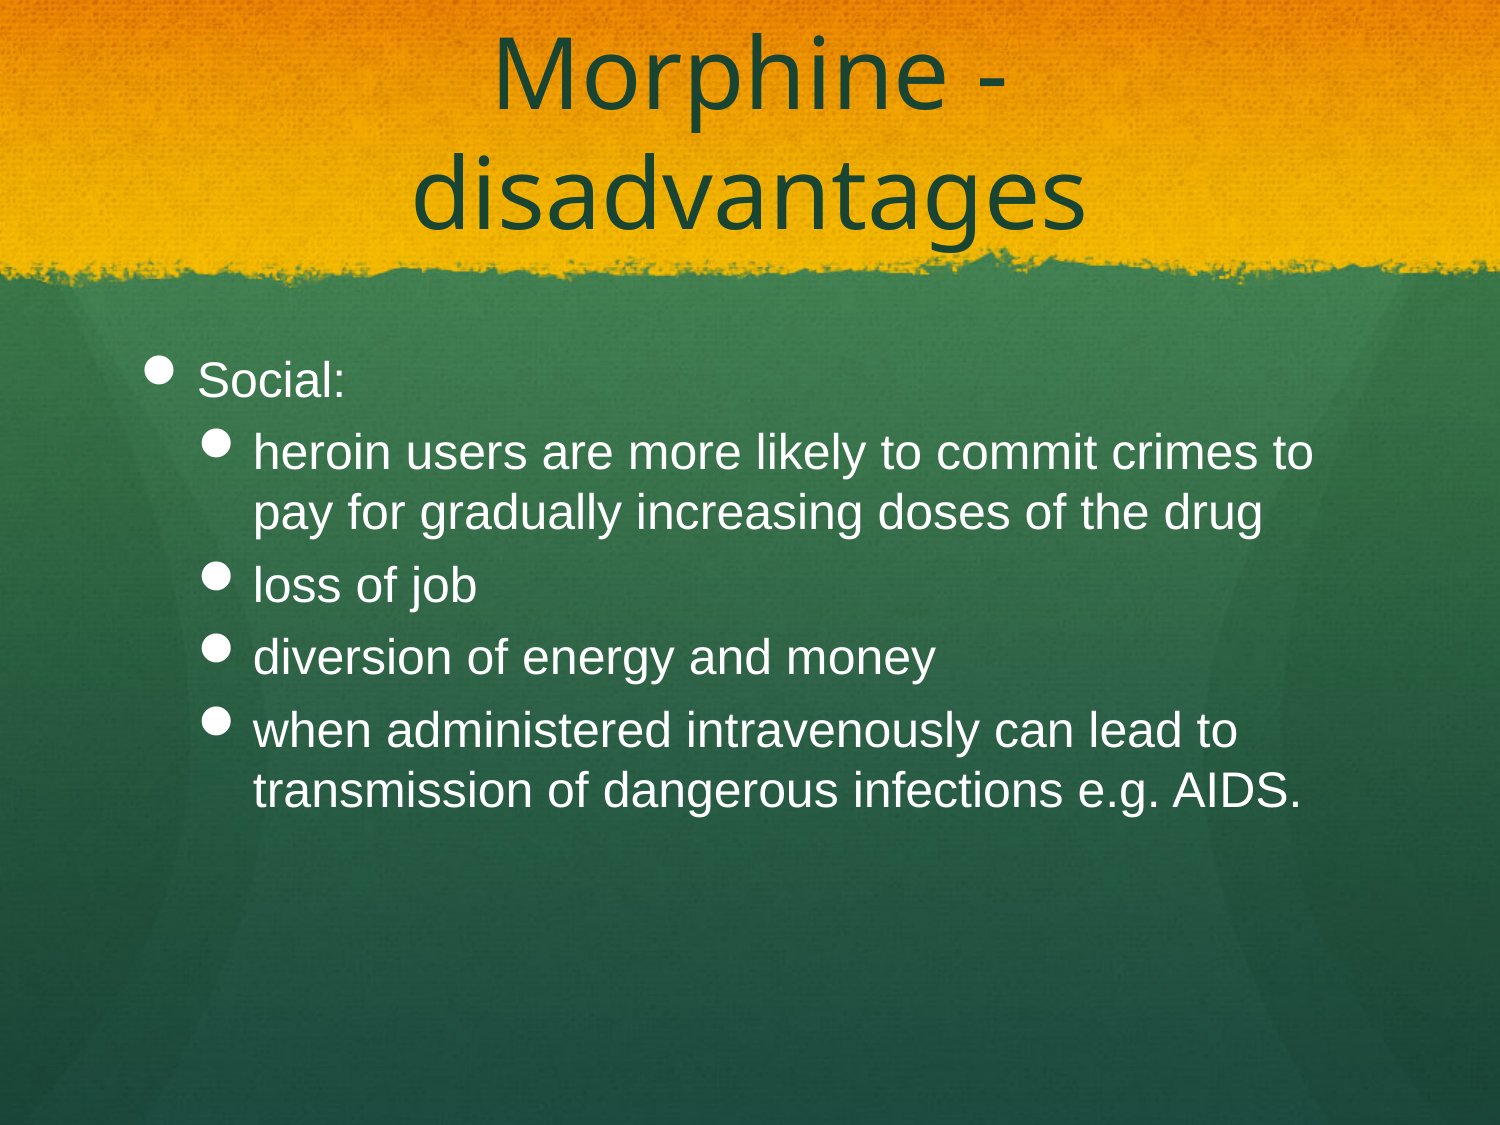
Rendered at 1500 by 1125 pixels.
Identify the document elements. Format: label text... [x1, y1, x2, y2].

picture [0, 0, 1500, 1125]
list Social: heroin users are more likely to commit crimes to pay for gradually increasing doses of the drug loss of job diversion of energy and money when administered intravenously can lead to transmission of dangerous infections e.g. AIDS. [125, 339, 1375, 1026]
title Morphine - disadvantages [125, 13, 1375, 246]
